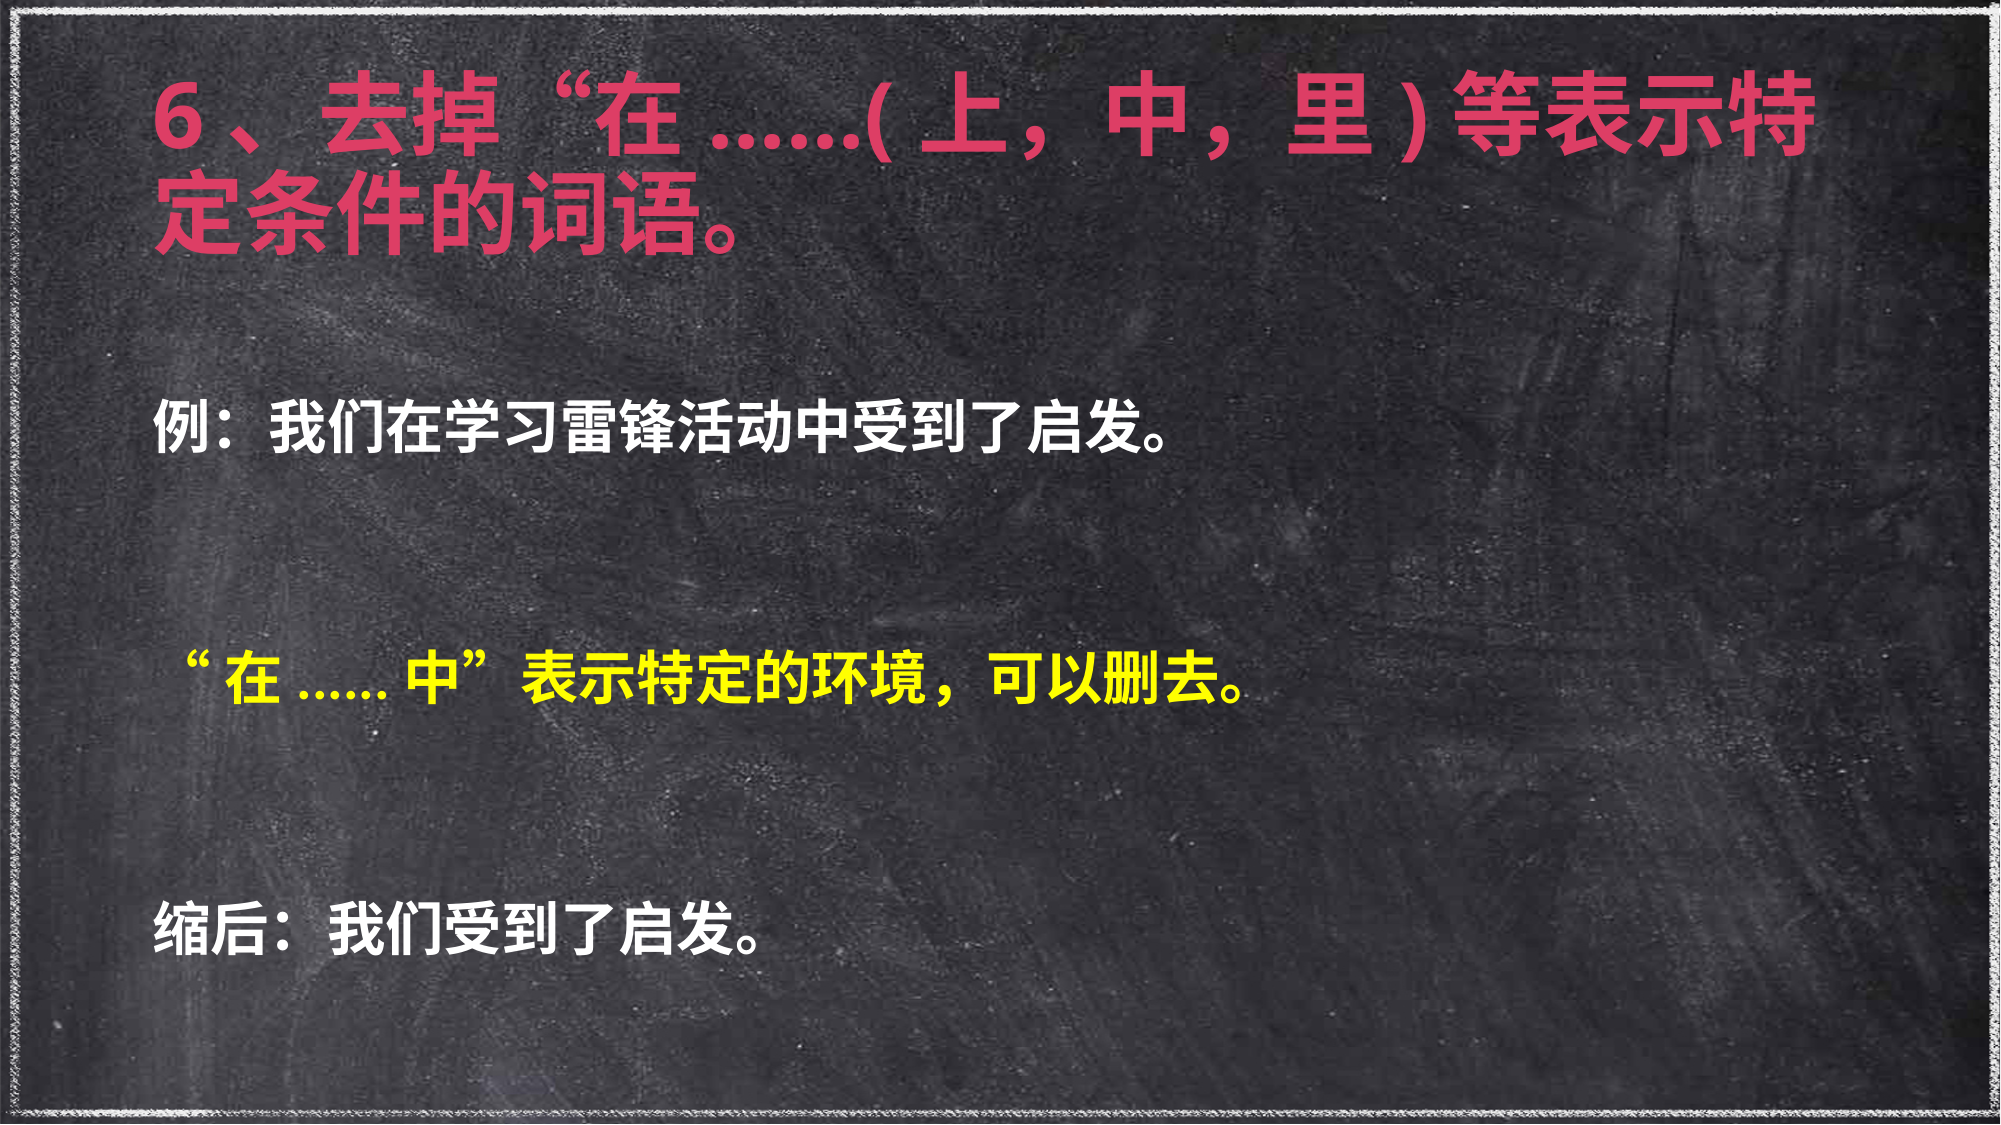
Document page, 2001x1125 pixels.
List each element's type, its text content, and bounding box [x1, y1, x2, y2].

picture [0, 0, 2001, 1125]
list 例：我们在学习雷锋活动中受到了启发。 “在......中”表示特定的环境，可以删去。 缩后：我们受到了启发。 [137, 299, 1863, 1014]
title 6、去掉“在......(上，中，里)等表示特定条件的词语。 [137, 59, 1863, 278]
